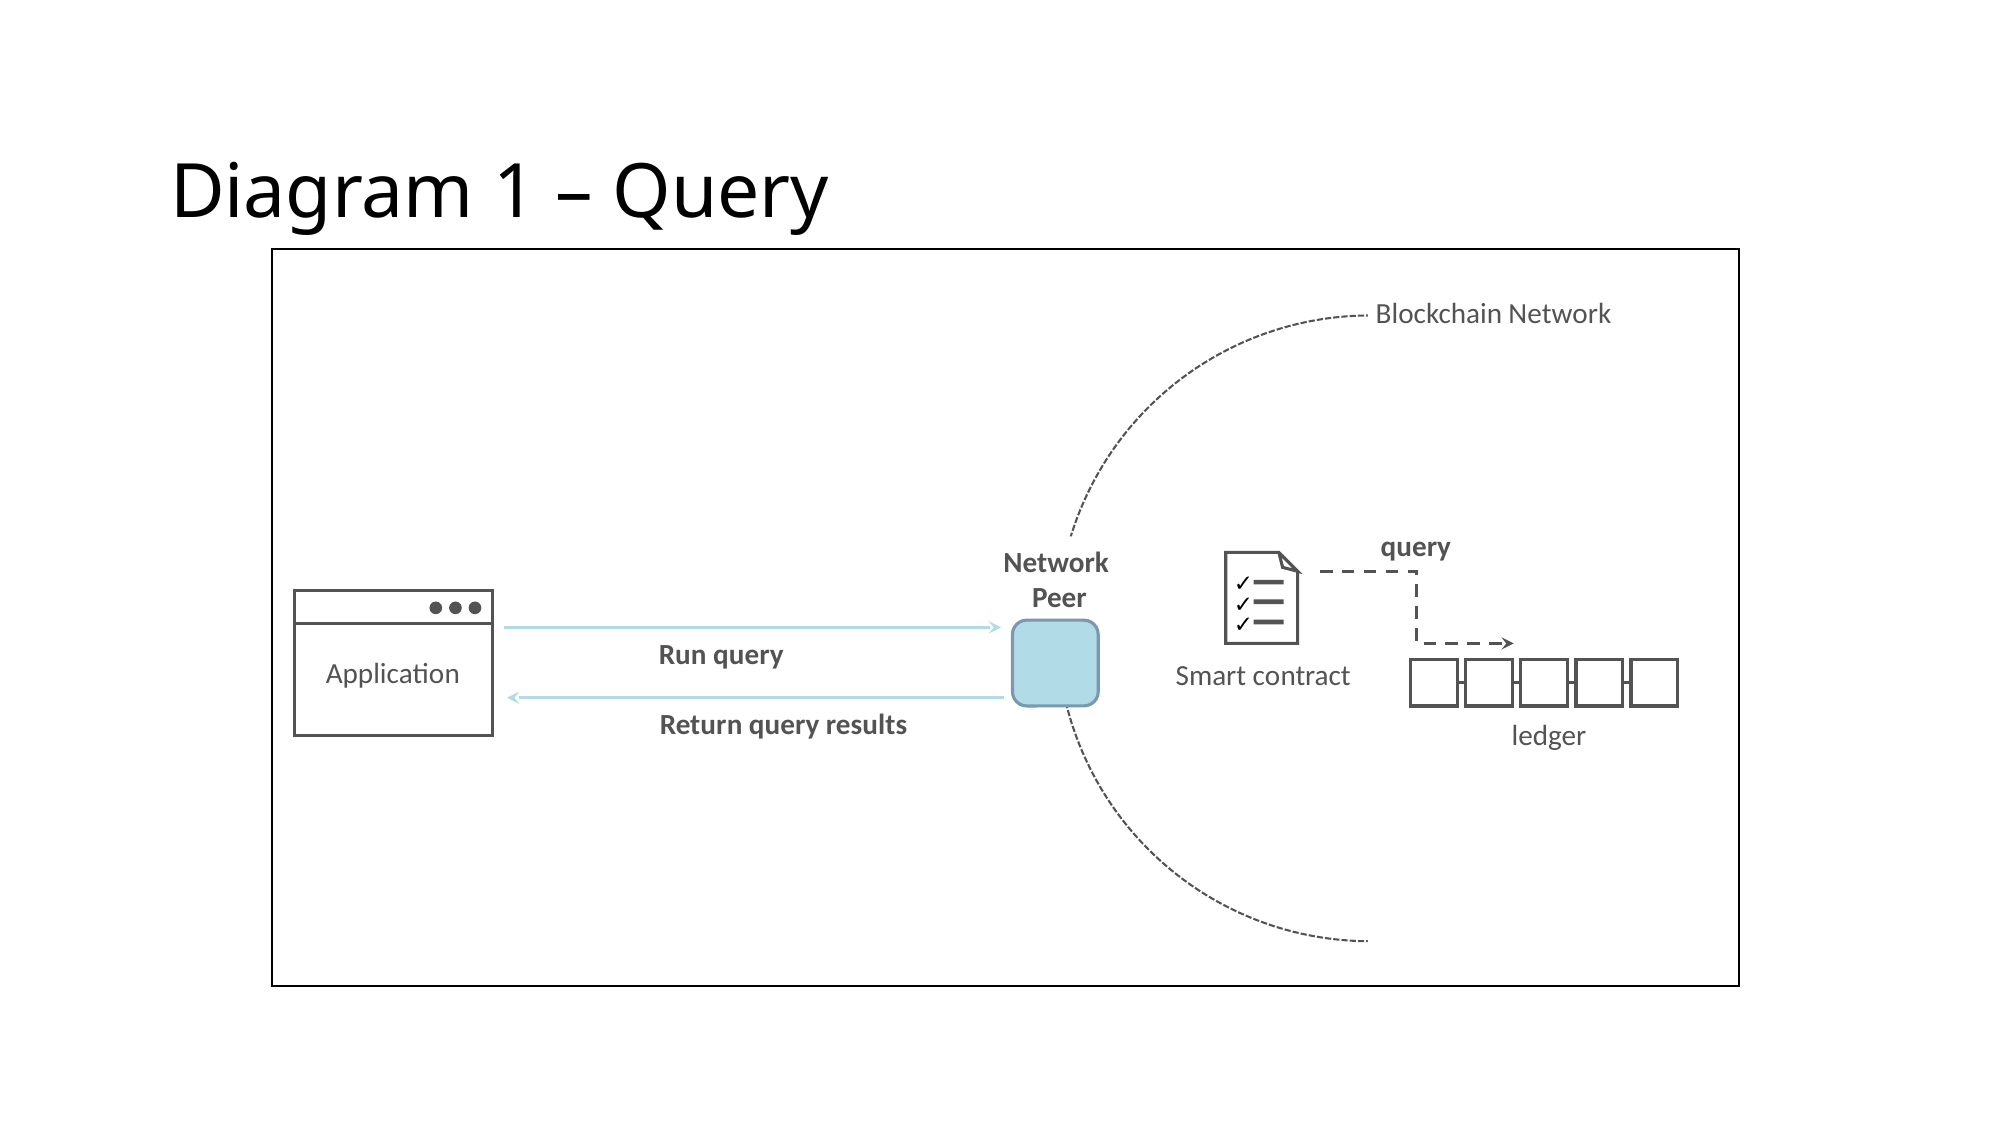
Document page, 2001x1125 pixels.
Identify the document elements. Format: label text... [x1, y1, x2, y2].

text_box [294, 272, 1706, 963]
text_box Diagram 1 – Query [162, 84, 1888, 303]
text_box [271, 303, 1739, 987]
